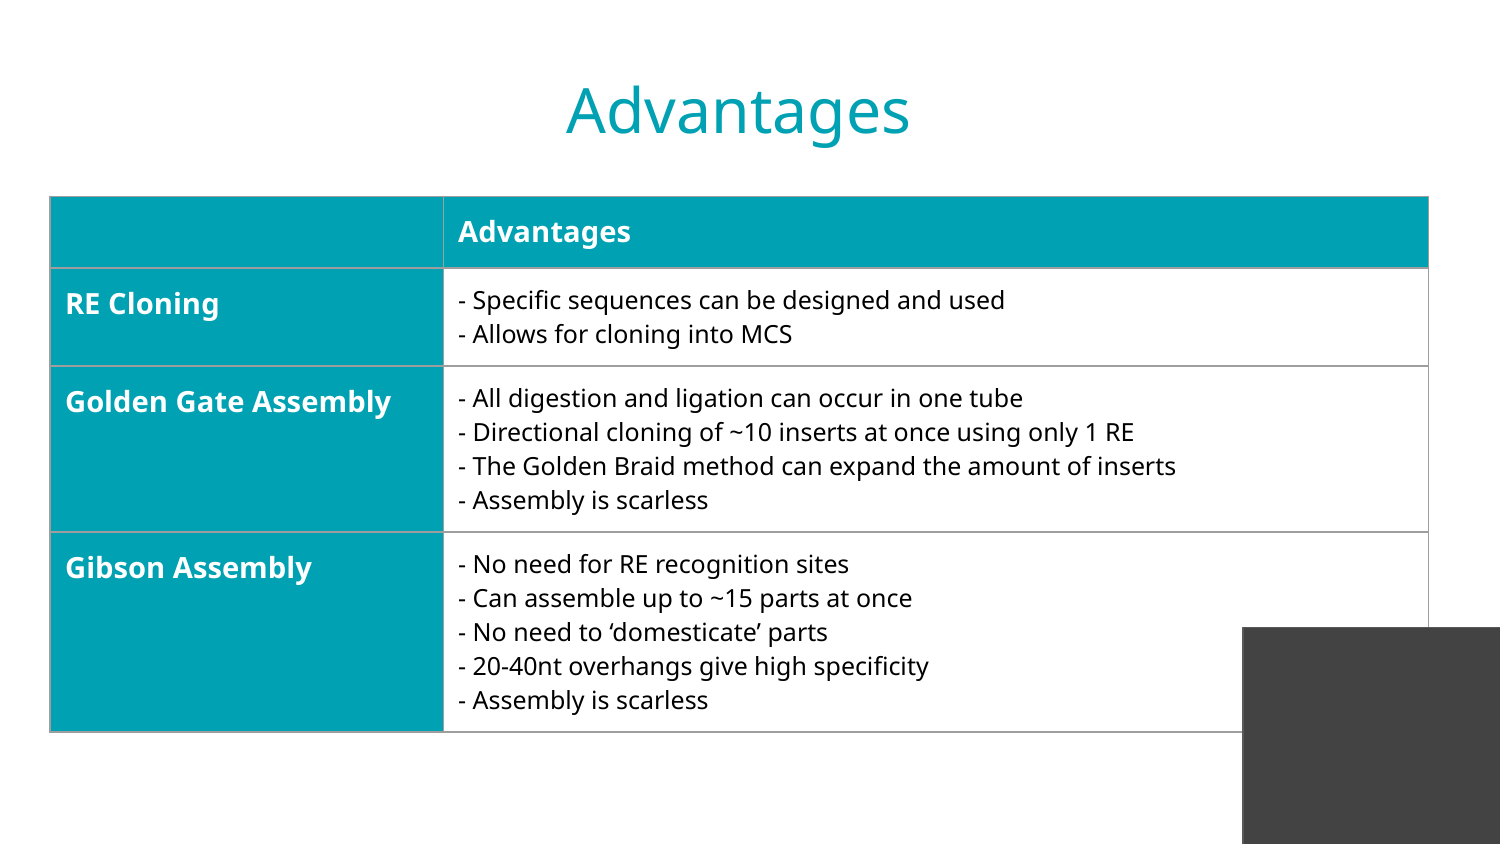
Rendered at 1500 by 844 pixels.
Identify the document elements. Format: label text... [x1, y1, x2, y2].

table_cell Gibson Assembly [51, 533, 443, 731]
table_header Advantages [444, 197, 1428, 267]
table_cell RE Cloning [51, 269, 443, 365]
text_box [1243, 627, 1500, 844]
table_cell Golden Gate Assembly [51, 367, 443, 531]
table_cell - All digestion and ligation can occur in one tube - Directional cloning of ~10 inserts at once using only 1 RE - The Golden Braid method can expand the amount of inserts - Assembly is scarless [444, 367, 1428, 531]
table_header [51, 197, 443, 267]
text_box Advantages [40, 56, 1438, 151]
table_cell - No need for RE recognition sites - Can assemble up to ~15 parts at once - No need to ‘domesticate’ parts - 20-40nt overhangs give high specificity - Assembly is scarless [444, 533, 1428, 731]
table_cell - Specific sequences can be designed and used - Allows for cloning into MCS [444, 269, 1428, 365]
